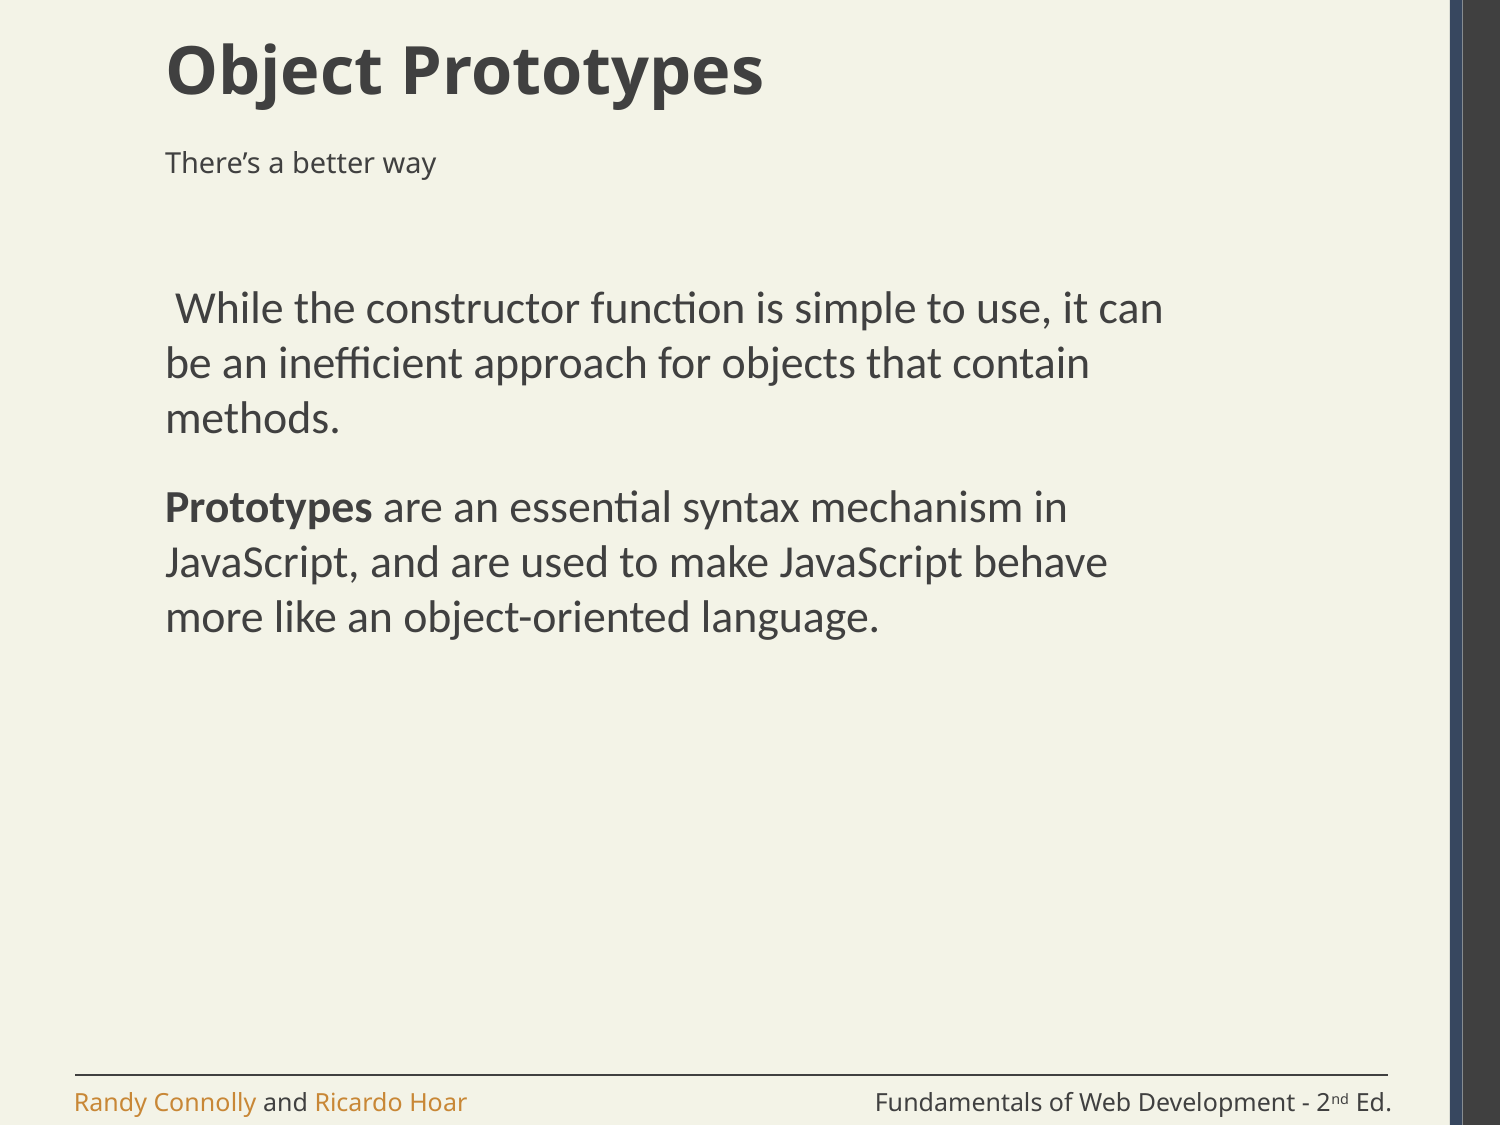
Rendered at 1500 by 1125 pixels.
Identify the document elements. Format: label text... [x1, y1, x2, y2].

list While the constructor function is simple to use, it can be an inefficient approach for objects that contain methods. Prototypes are an essential syntax mechanism in JavaScript, and are used to make JavaScript behave more like an object-oriented language. [150, 270, 1200, 1013]
title Object Prototypes [150, 20, 1425, 188]
list There’s a better way [150, 137, 1200, 188]
